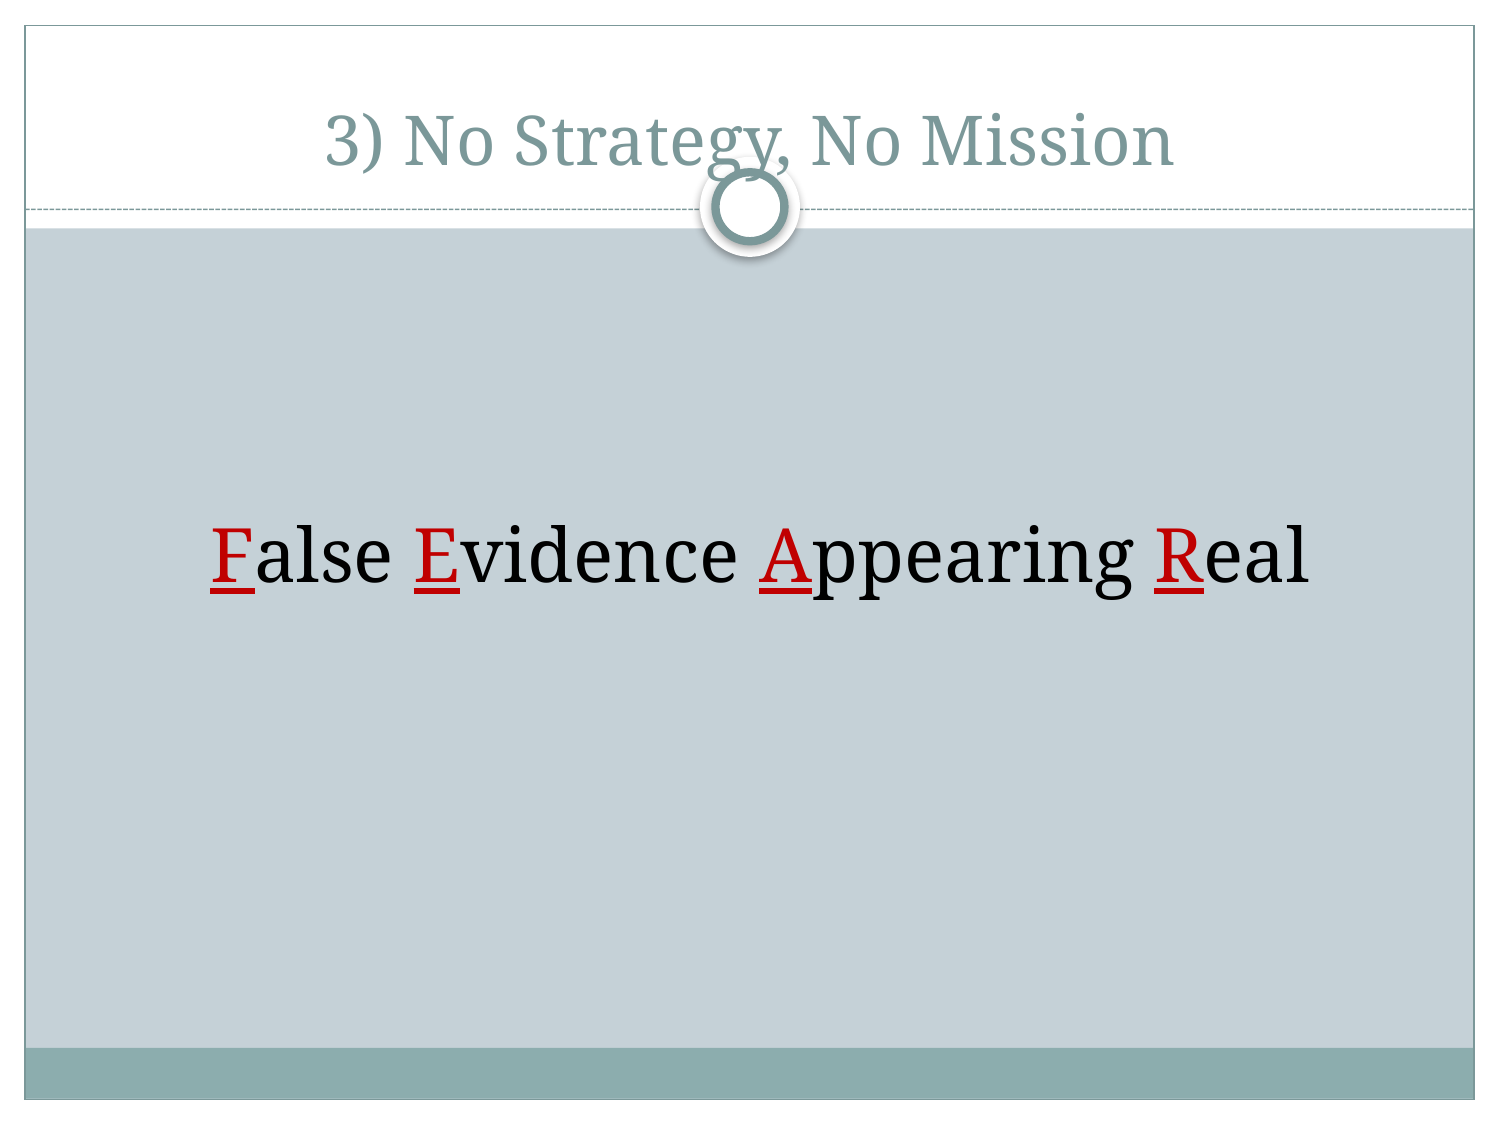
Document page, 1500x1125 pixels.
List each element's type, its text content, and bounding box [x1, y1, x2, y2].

title 3) No Strategy, No Mission [50, 62, 1450, 187]
list False Evidence Appearing Real [62, 500, 1458, 612]
